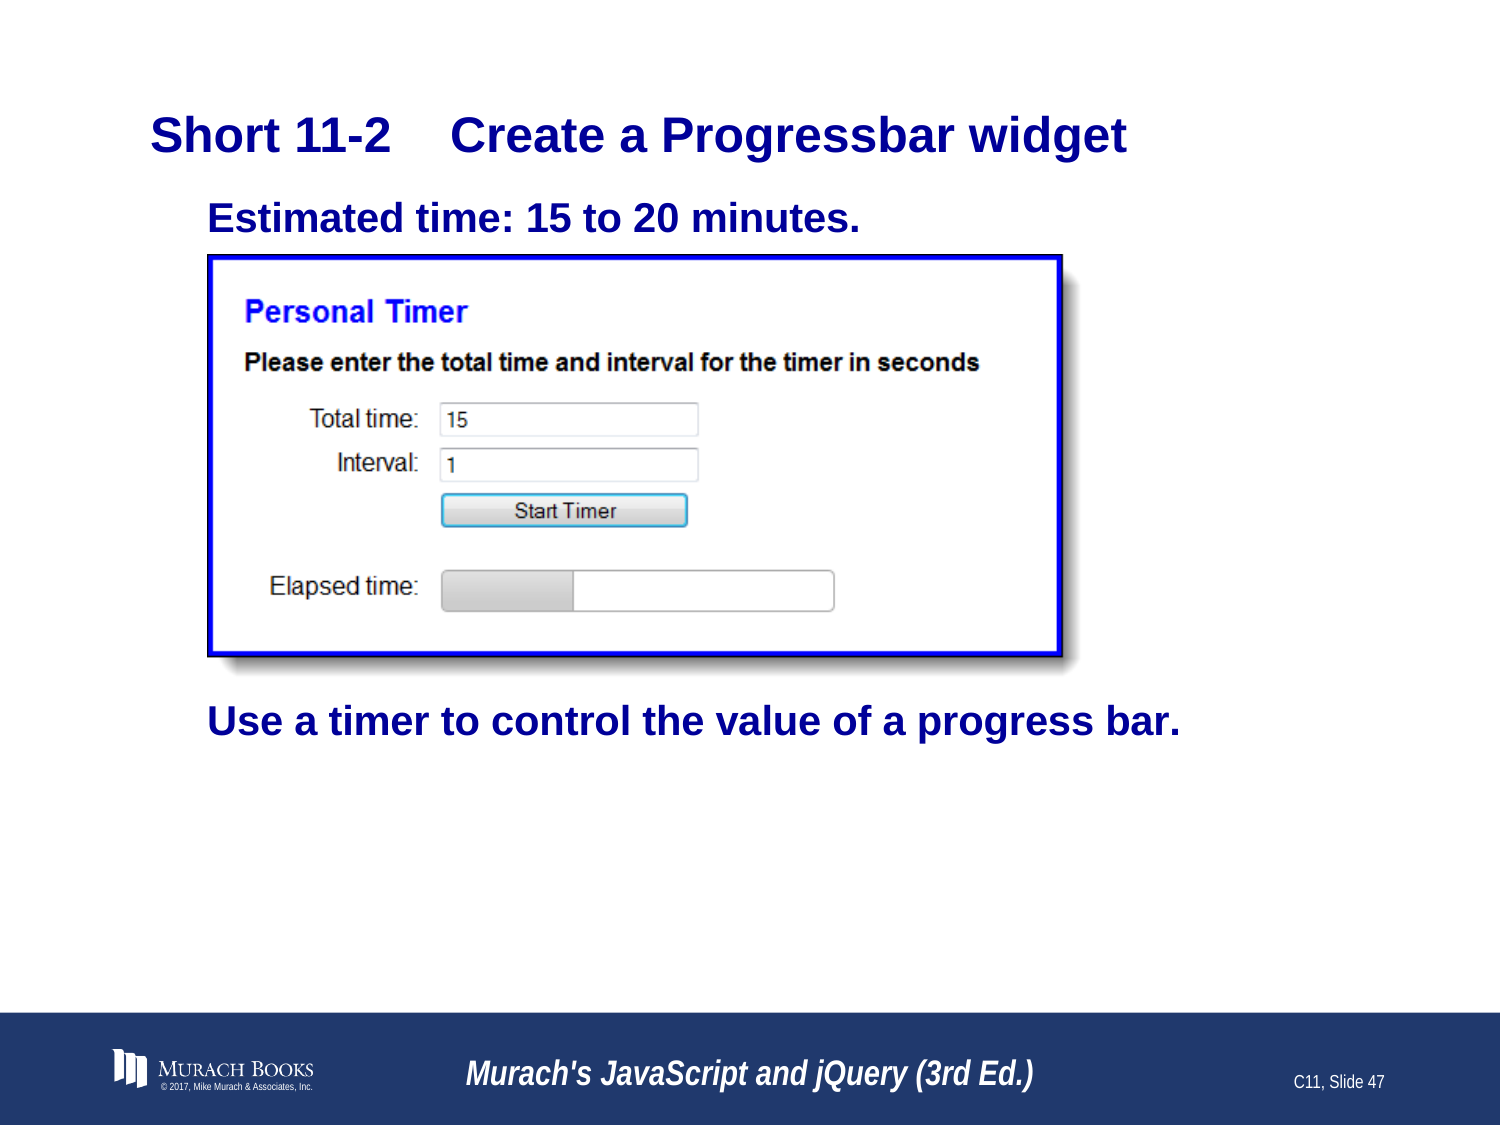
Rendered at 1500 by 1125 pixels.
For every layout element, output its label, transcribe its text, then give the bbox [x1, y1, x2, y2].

slide_number C11, Slide 47 [1087, 1025, 1400, 1100]
footer © 2017, Mike Murach & Associates, Inc. [12, 1025, 463, 1100]
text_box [149, 174, 1350, 795]
slide_number Murach's JavaScript and jQuery (3rd Ed.) [463, 1025, 1050, 1100]
title Short 11-2 Create a Progressbar widget [150, 102, 1350, 164]
